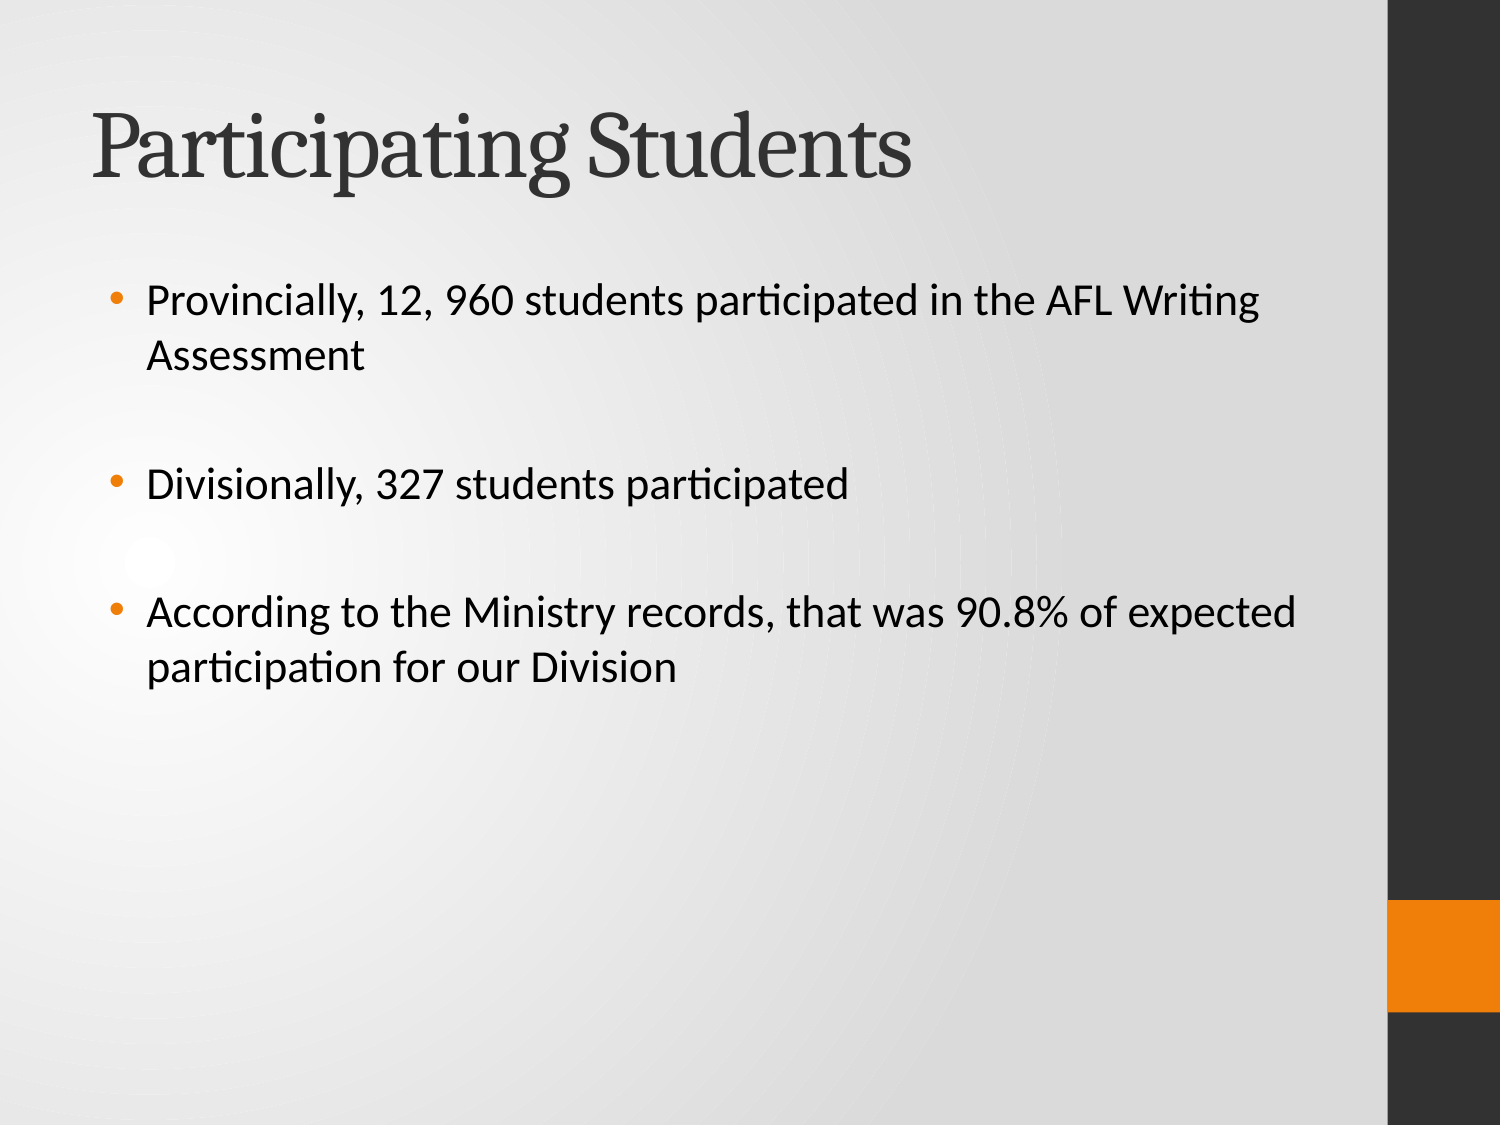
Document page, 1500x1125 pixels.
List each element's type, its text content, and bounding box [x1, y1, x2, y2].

list Provincially, 12, 960 students participated in the AFL Writing Assessment Divisionally, 327 students participated According to the Ministry records, that was 90.8% of expected participation for our Division [75, 262, 1325, 1050]
title Participating Students [75, 45, 1325, 233]
